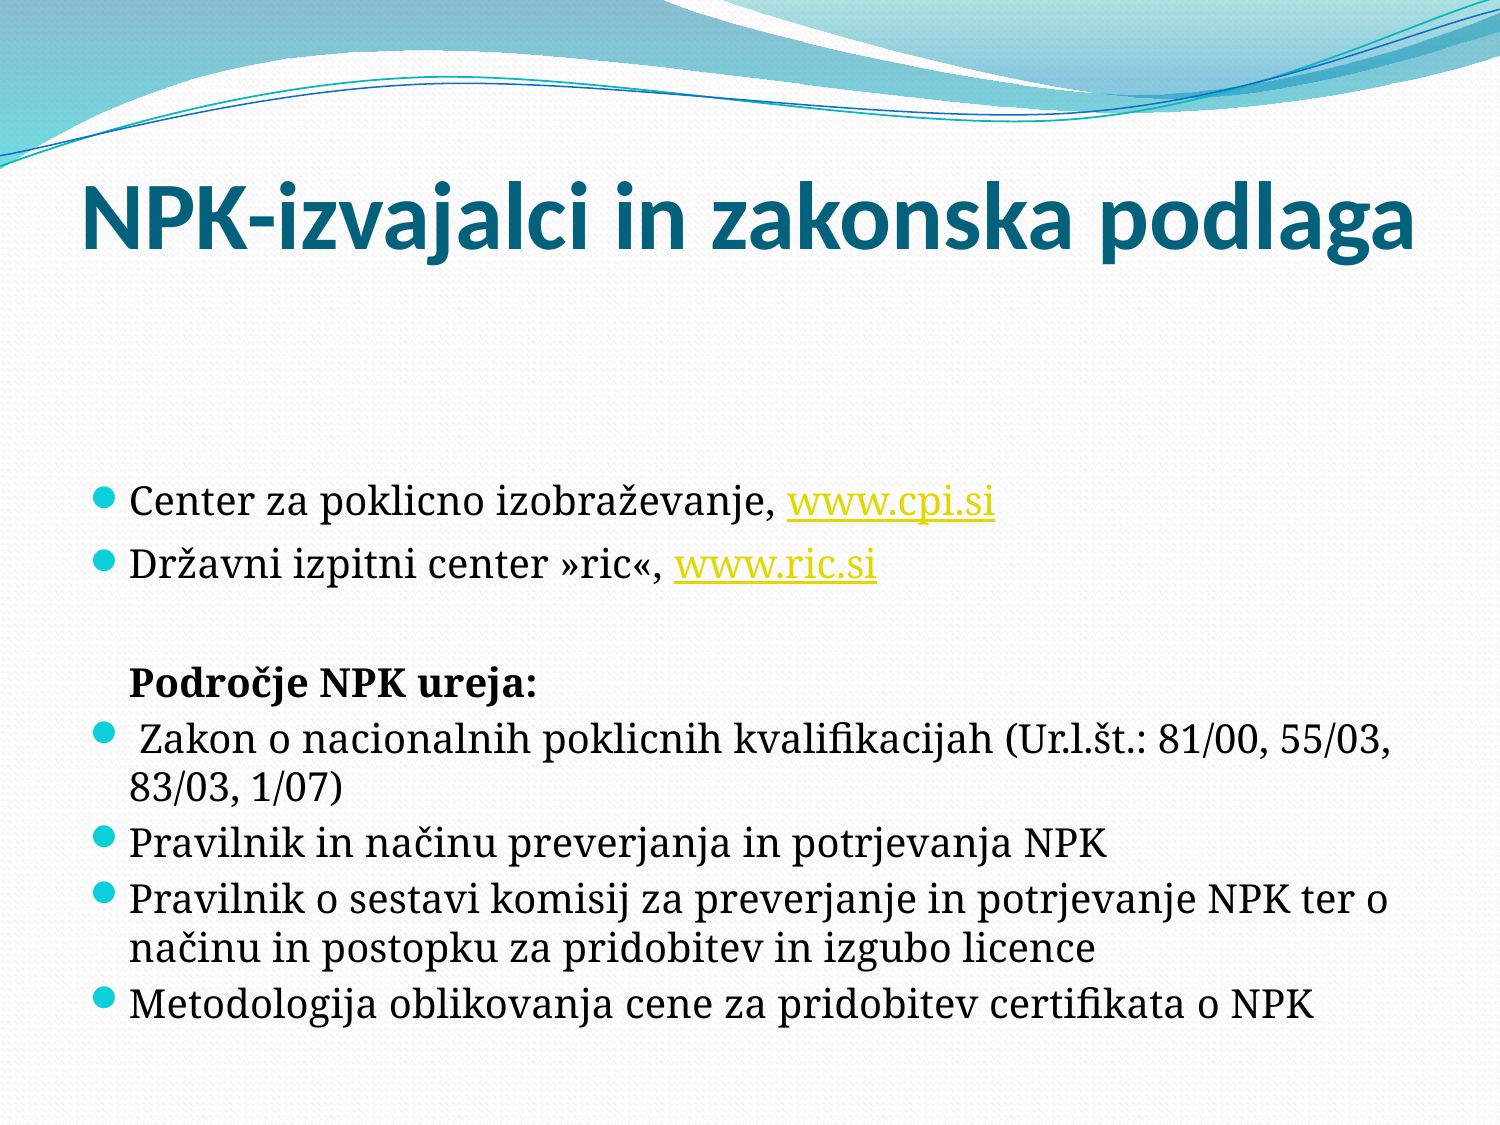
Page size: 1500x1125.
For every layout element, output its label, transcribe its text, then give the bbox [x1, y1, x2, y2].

list Center za poklicno izobraževanje, www.cpi.si Državni izpitni center »ric«, www.ric.si Področje NPK ureja: Zakon o nacionalnih poklicnih kvalifikacijah (Ur.l.št.: 81/00, 55/03, 83/03, 1/07) Pravilnik in načinu preverjanja in potrjevanja NPK Pravilnik o sestavi komisij za preverjanje in potrjevanje NPK ter o načinu in postopku za pridobitev in izgubo licence Metodologija oblikovanja cene za pridobitev certifikata o NPK [75, 468, 1425, 1038]
title NPK-izvajalci in zakonska podlaga [75, 115, 1425, 386]
